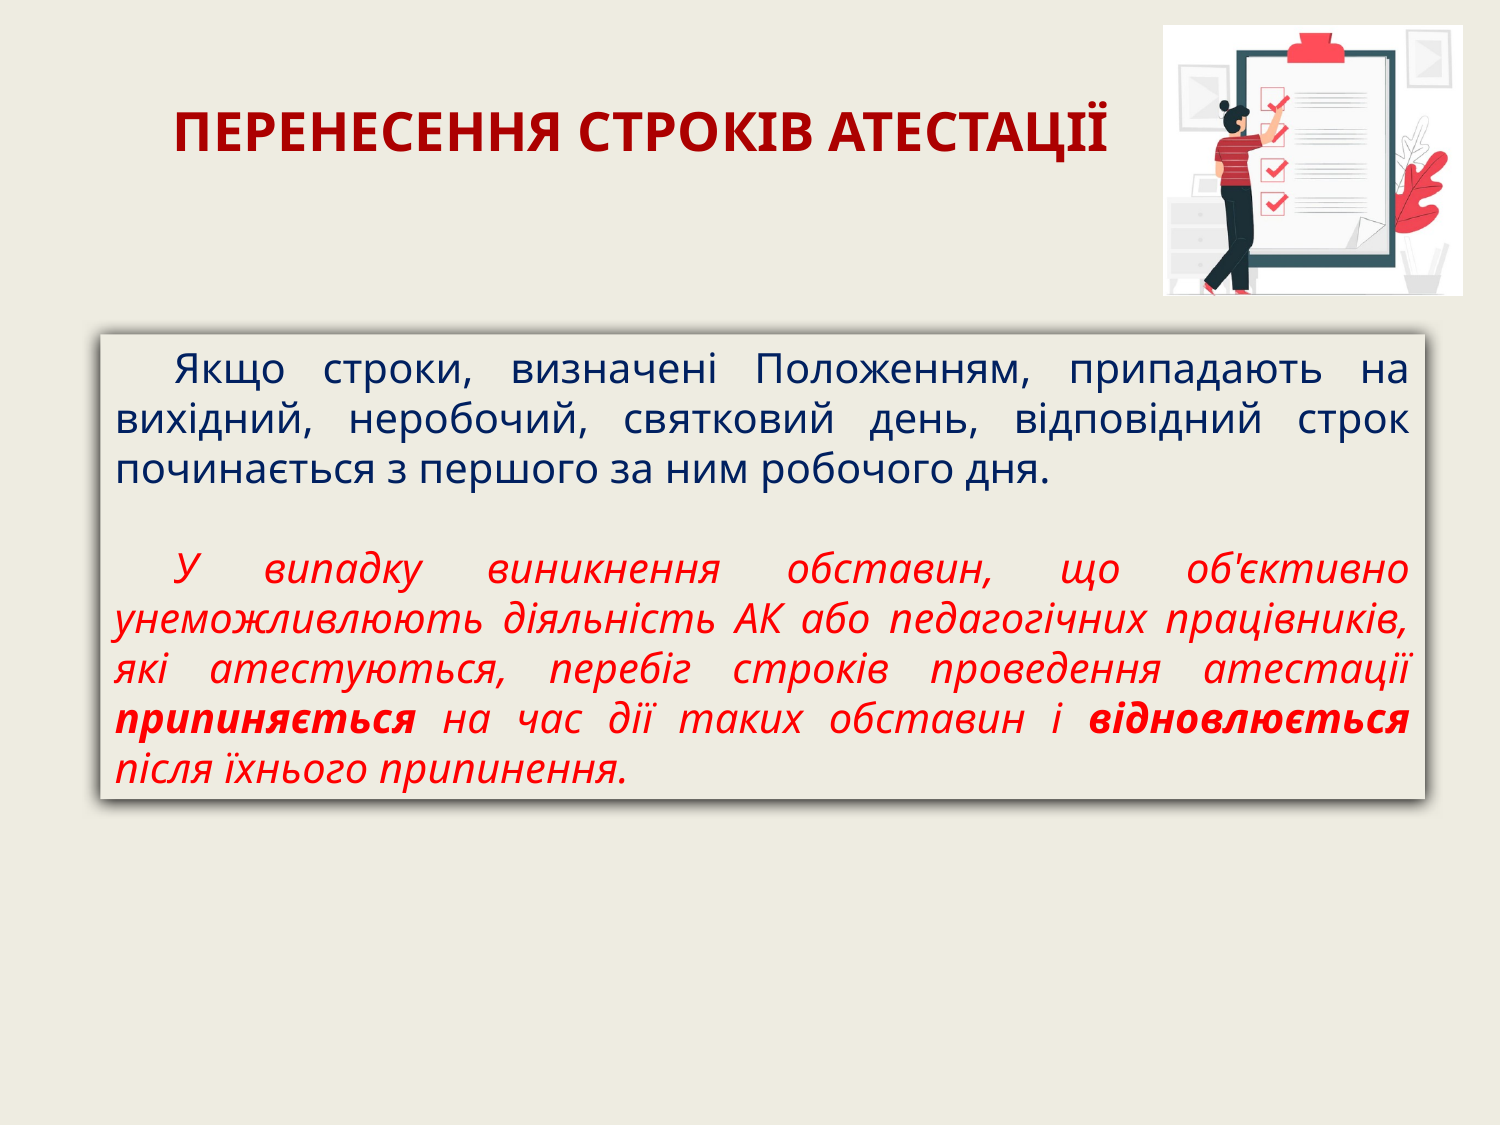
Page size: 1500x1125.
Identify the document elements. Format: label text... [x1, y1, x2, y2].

picture [1163, 25, 1463, 297]
title ПЕРЕНЕСЕННЯ СТРОКІВ АТЕСТАЦІЇ [0, 90, 1158, 206]
text_box Якщо строки, визначені Положенням, припадають на вихідний, неробочий, святковий день, відповідний строк починається з першого за ним робочого дня. У випадку виникнення обставин, що об'єктивно унеможливлюють діяльність АК або педагогічних працівників, які атестуються, перебіг строків проведення атестації припиняється на час дії таких обставин і відновлюється після їхнього припинення. [100, 334, 1425, 800]
